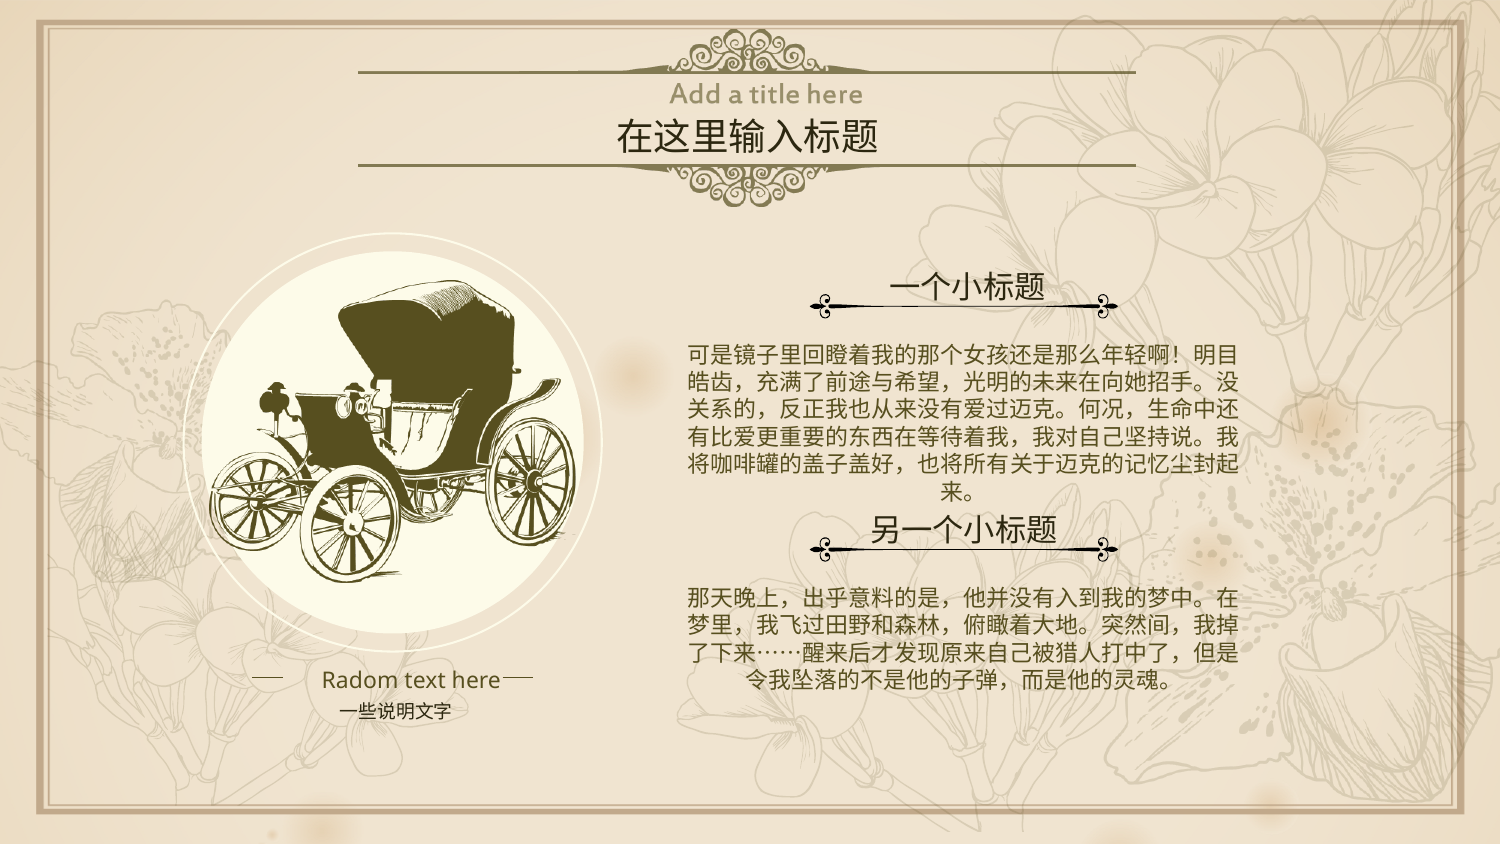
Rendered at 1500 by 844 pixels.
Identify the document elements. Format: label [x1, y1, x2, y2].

text_box [358, 28, 1136, 208]
text_box [663, 502, 1264, 703]
text_box [183, 233, 602, 731]
text_box [663, 259, 1264, 502]
picture [0, 0, 1500, 844]
